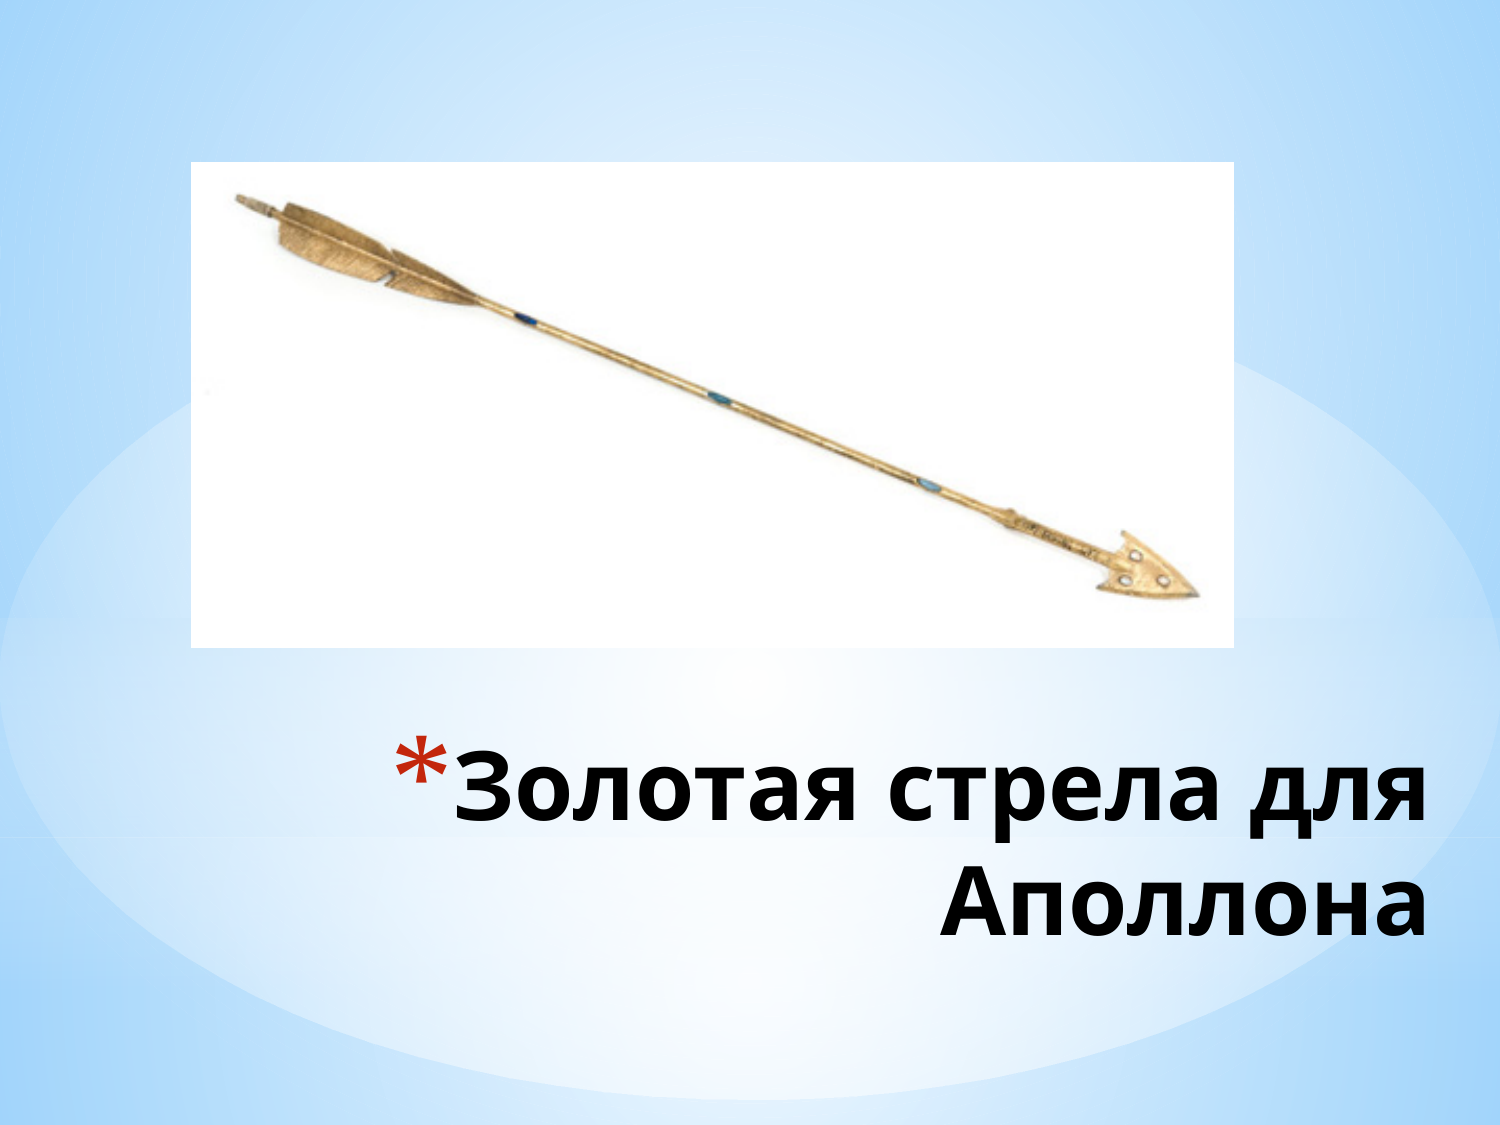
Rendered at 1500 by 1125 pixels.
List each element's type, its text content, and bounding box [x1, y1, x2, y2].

title Золотая стрела для Аполлона [29, 717, 1447, 1012]
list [191, 162, 1234, 648]
